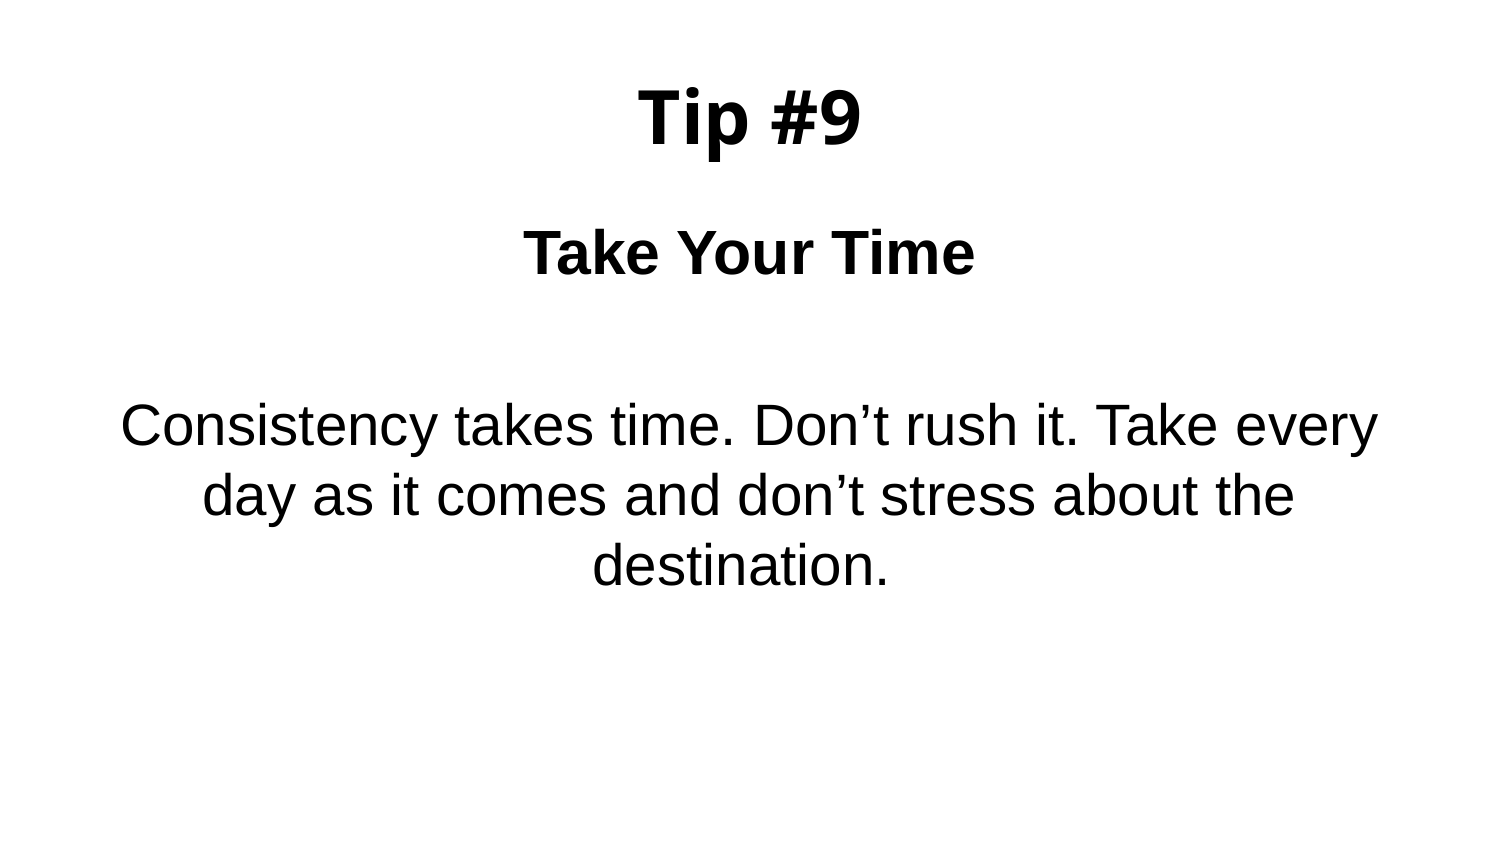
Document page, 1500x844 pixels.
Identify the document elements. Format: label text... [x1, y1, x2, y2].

title Tip #9 [75, 33, 1425, 175]
list Take Your Time Consistency takes time. Don’t rush it. Take every day as it comes and don’t stress about the destination. . [75, 196, 1425, 808]
